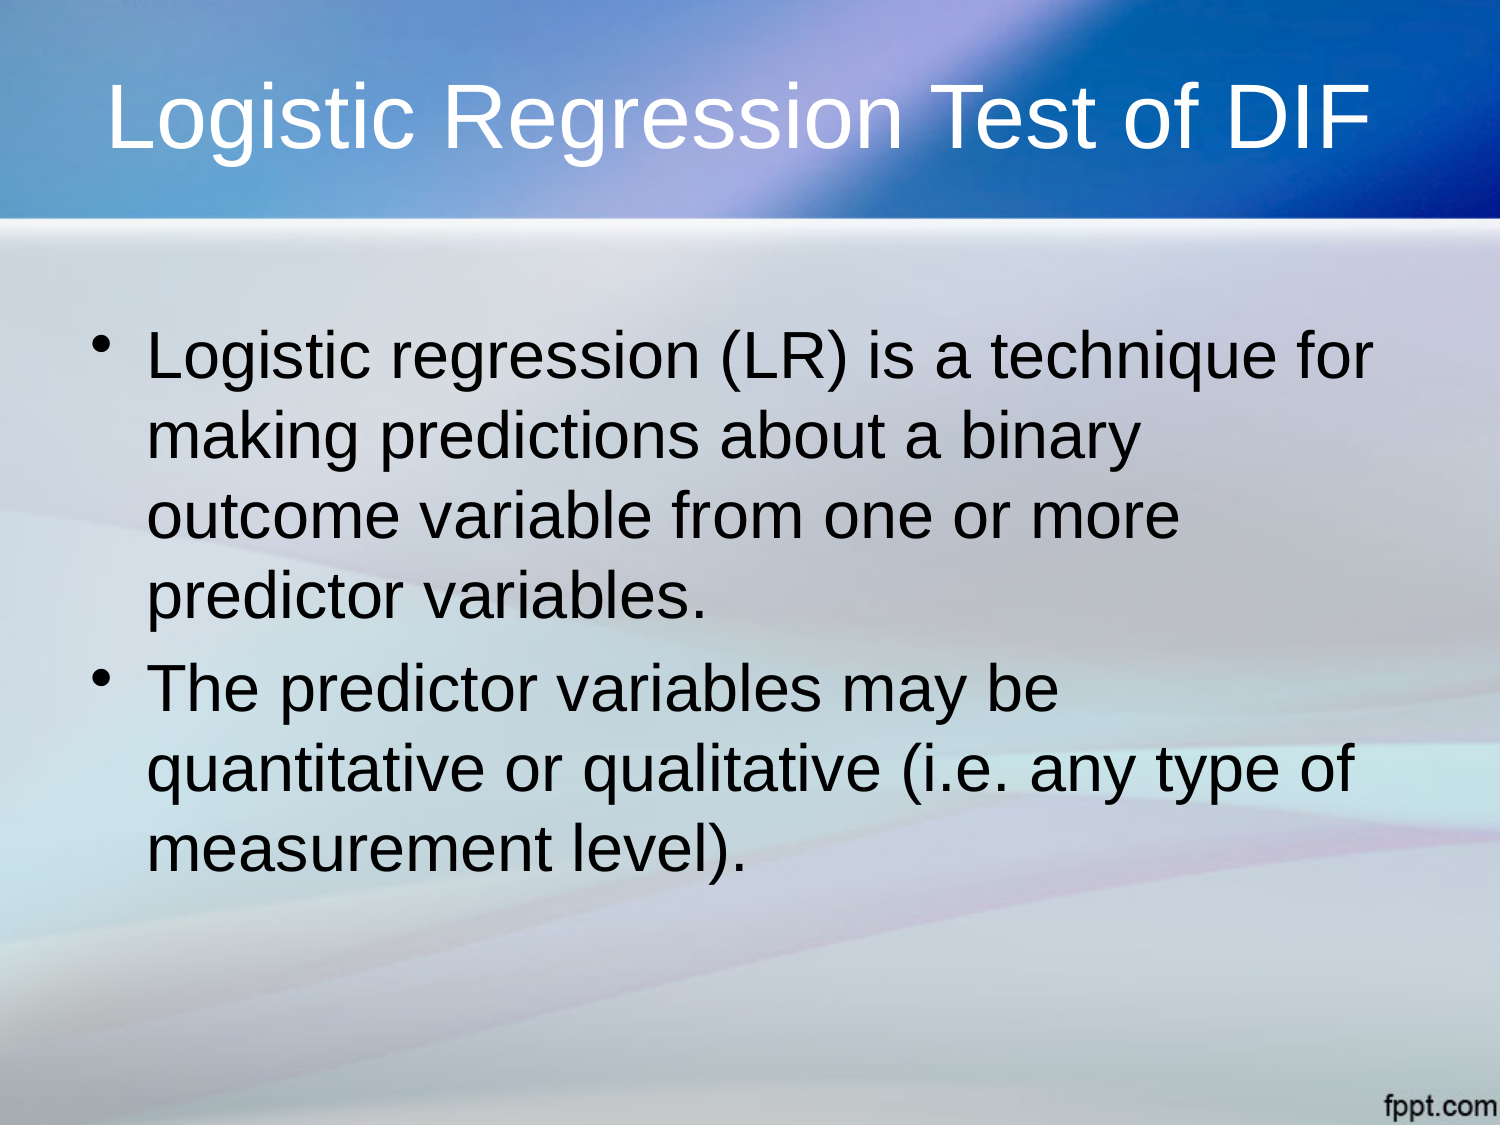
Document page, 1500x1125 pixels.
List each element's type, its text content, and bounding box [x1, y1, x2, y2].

title Logistic Regression Test of DIF [64, 31, 1415, 192]
picture [0, 0, 1500, 1125]
list Logistic regression (LR) is a technique for making predictions about a binary outcome variable from one or more predictor variables. The predictor variables may be quantitative or qualitative (i.e. any type of measurement level). [75, 304, 1425, 1047]
